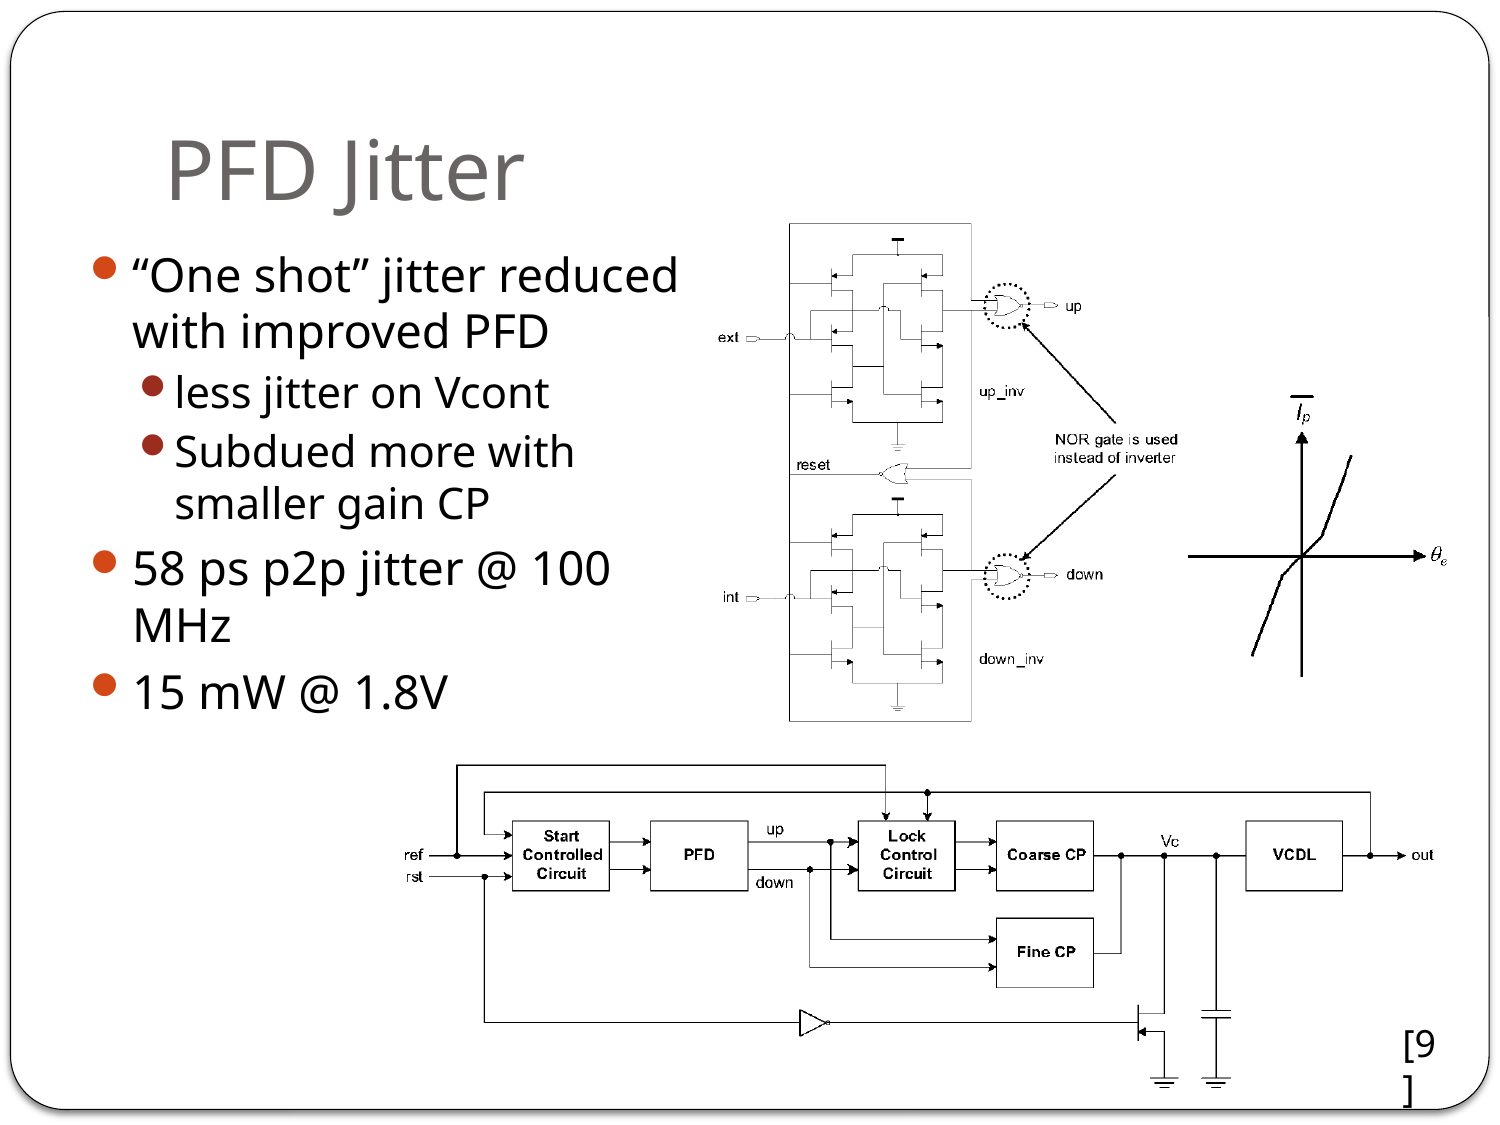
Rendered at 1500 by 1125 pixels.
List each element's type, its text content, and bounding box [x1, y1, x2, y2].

picture [712, 199, 1461, 729]
picture [399, 749, 1438, 1094]
list “One shot” jitter reduced with improved PFD less jitter on Vcont Subdued more with smaller gain CP 58 ps p2p jitter @ 100 MHz 15 mW @ 1.8V [75, 237, 700, 738]
text_box [9] [1387, 1012, 1463, 1118]
title PFD Jitter [150, 45, 1425, 233]
